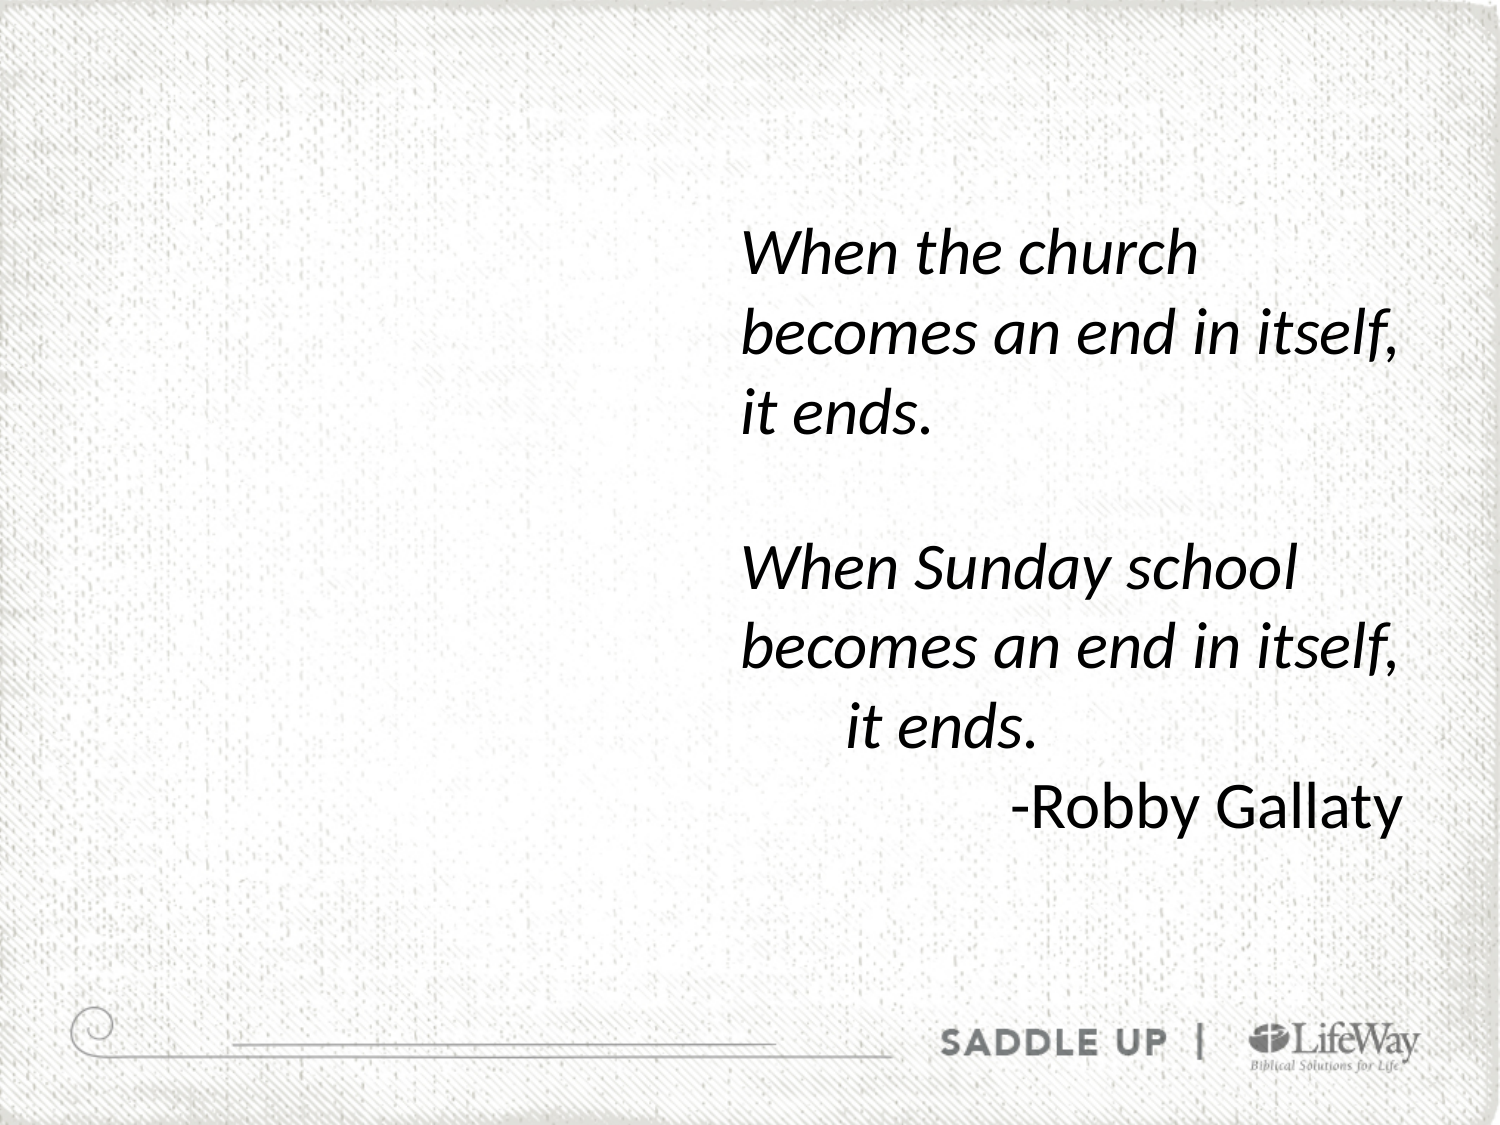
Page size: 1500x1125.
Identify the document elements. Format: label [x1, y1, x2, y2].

list [0, 0, 1500, 1125]
